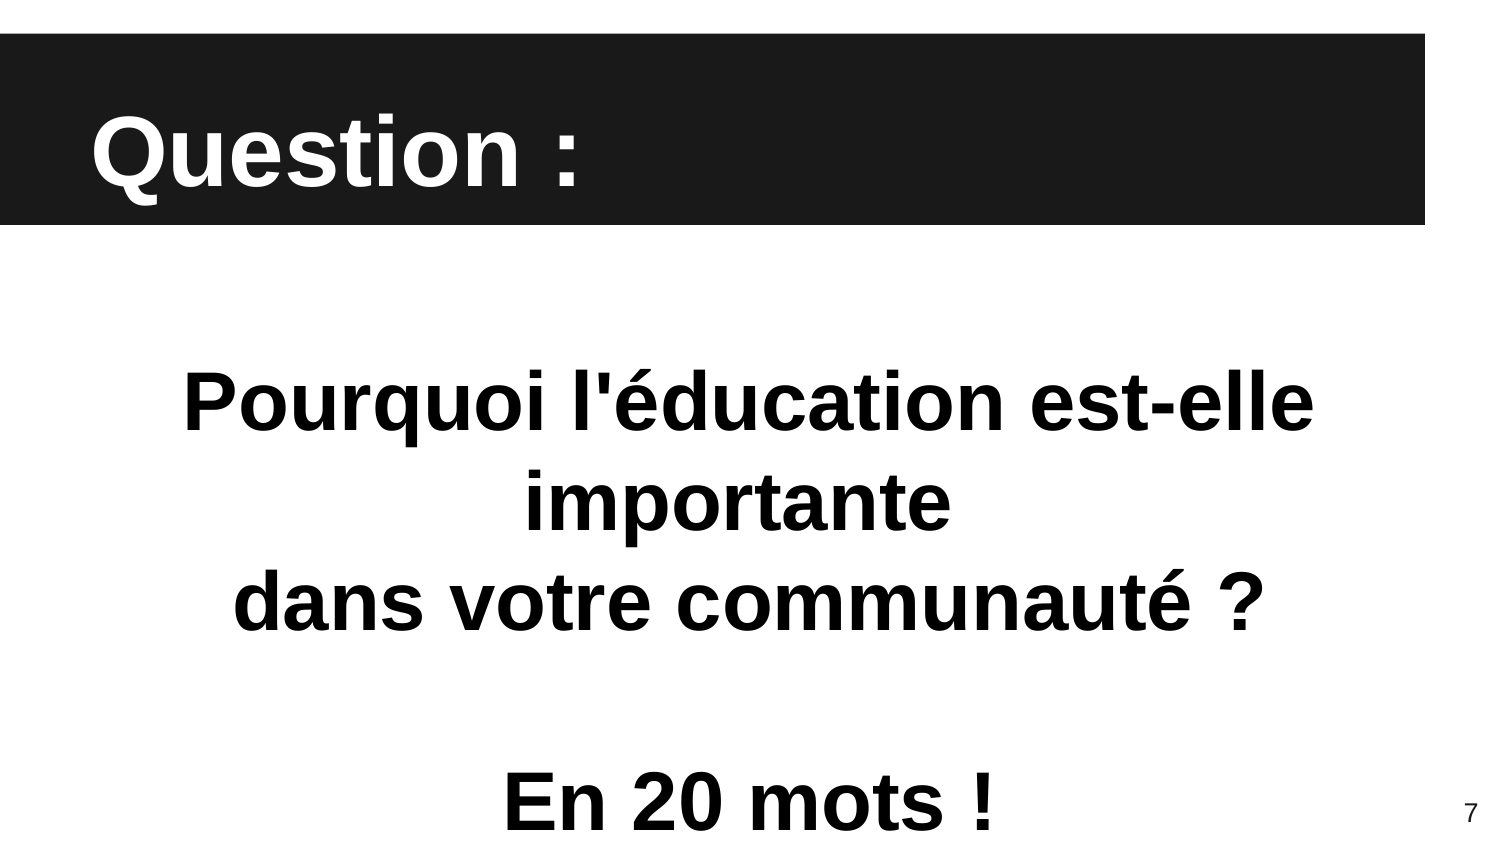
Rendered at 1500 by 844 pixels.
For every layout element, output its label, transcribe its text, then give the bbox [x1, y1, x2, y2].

title Question : [75, 33, 1425, 221]
text_box Pourquoi l'éducation est-elle importante dans votre communauté ? En 20 mots ! [7, 332, 1493, 588]
slide_number 7 [1403, 779, 1494, 844]
